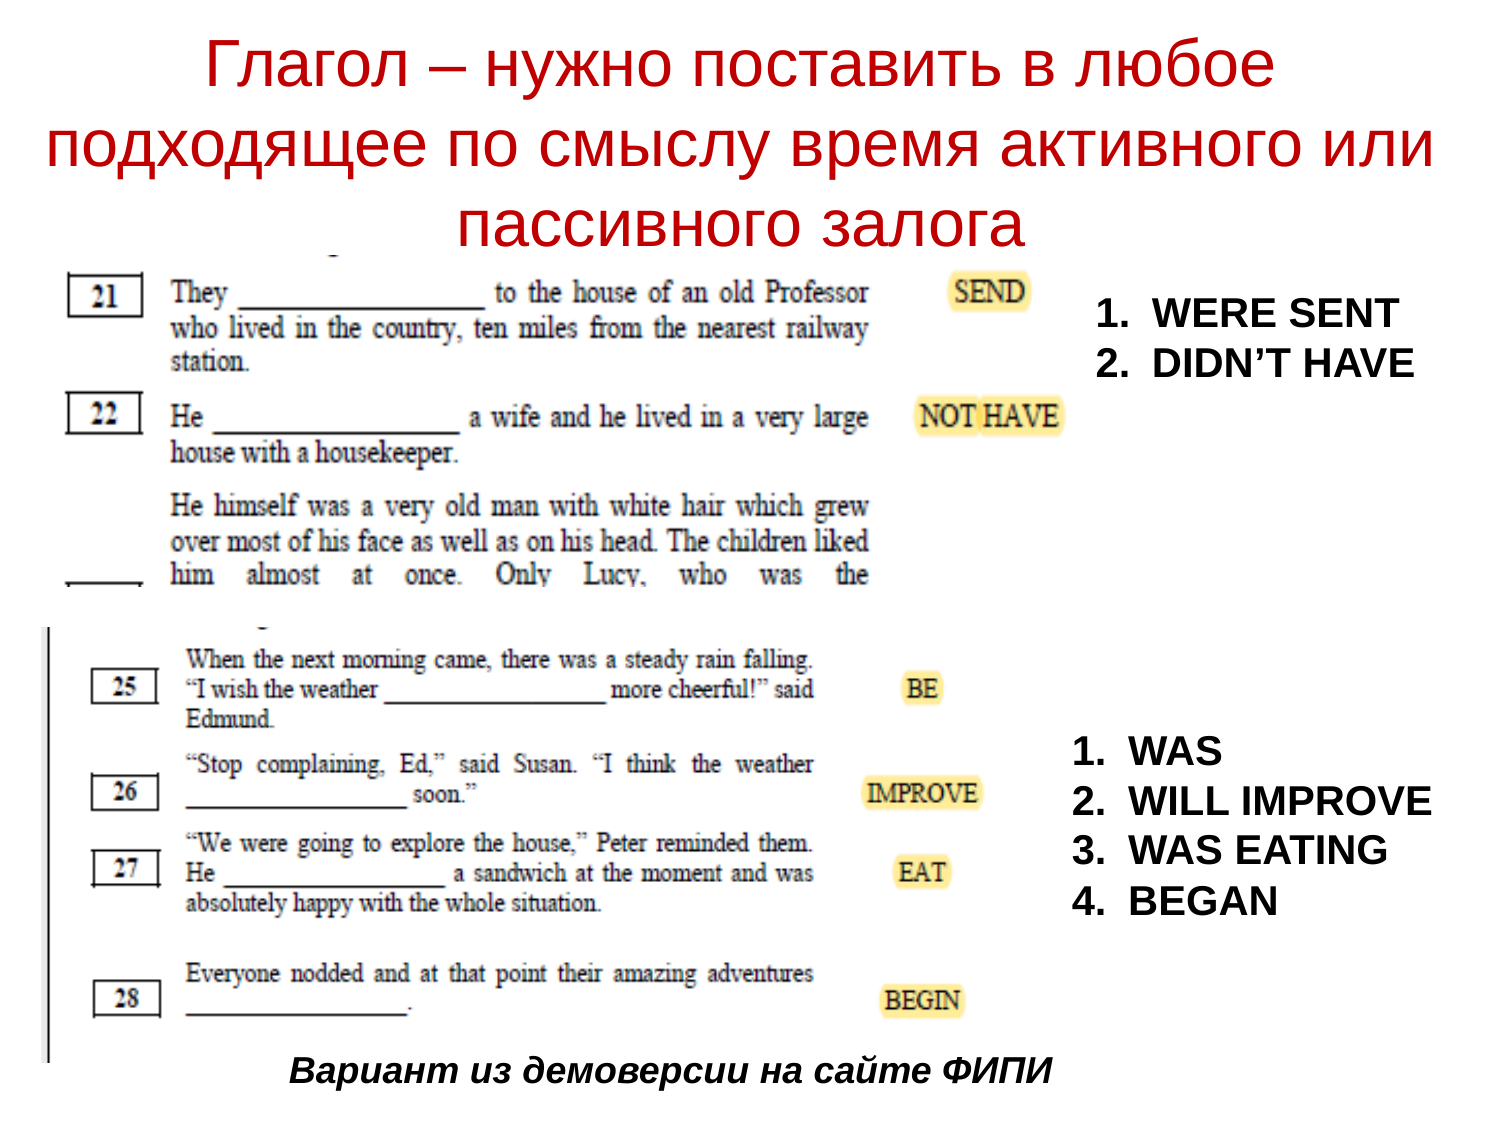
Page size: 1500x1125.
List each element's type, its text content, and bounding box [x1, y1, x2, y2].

text_box WERE SENT DIDN’T HAVE [1146, 278, 1477, 394]
title Глагол – нужно поставить в любое подходящее по смыслу время активного или пассивного залога [0, 0, 1483, 279]
text_box Вариант из демоверсии на сайте ФИПИ [257, 1038, 1085, 1099]
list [40, 255, 1140, 588]
picture [40, 627, 1058, 1063]
text_box WAS WILL IMPROVE WAS EATING BEGAN [1063, 715, 1453, 931]
